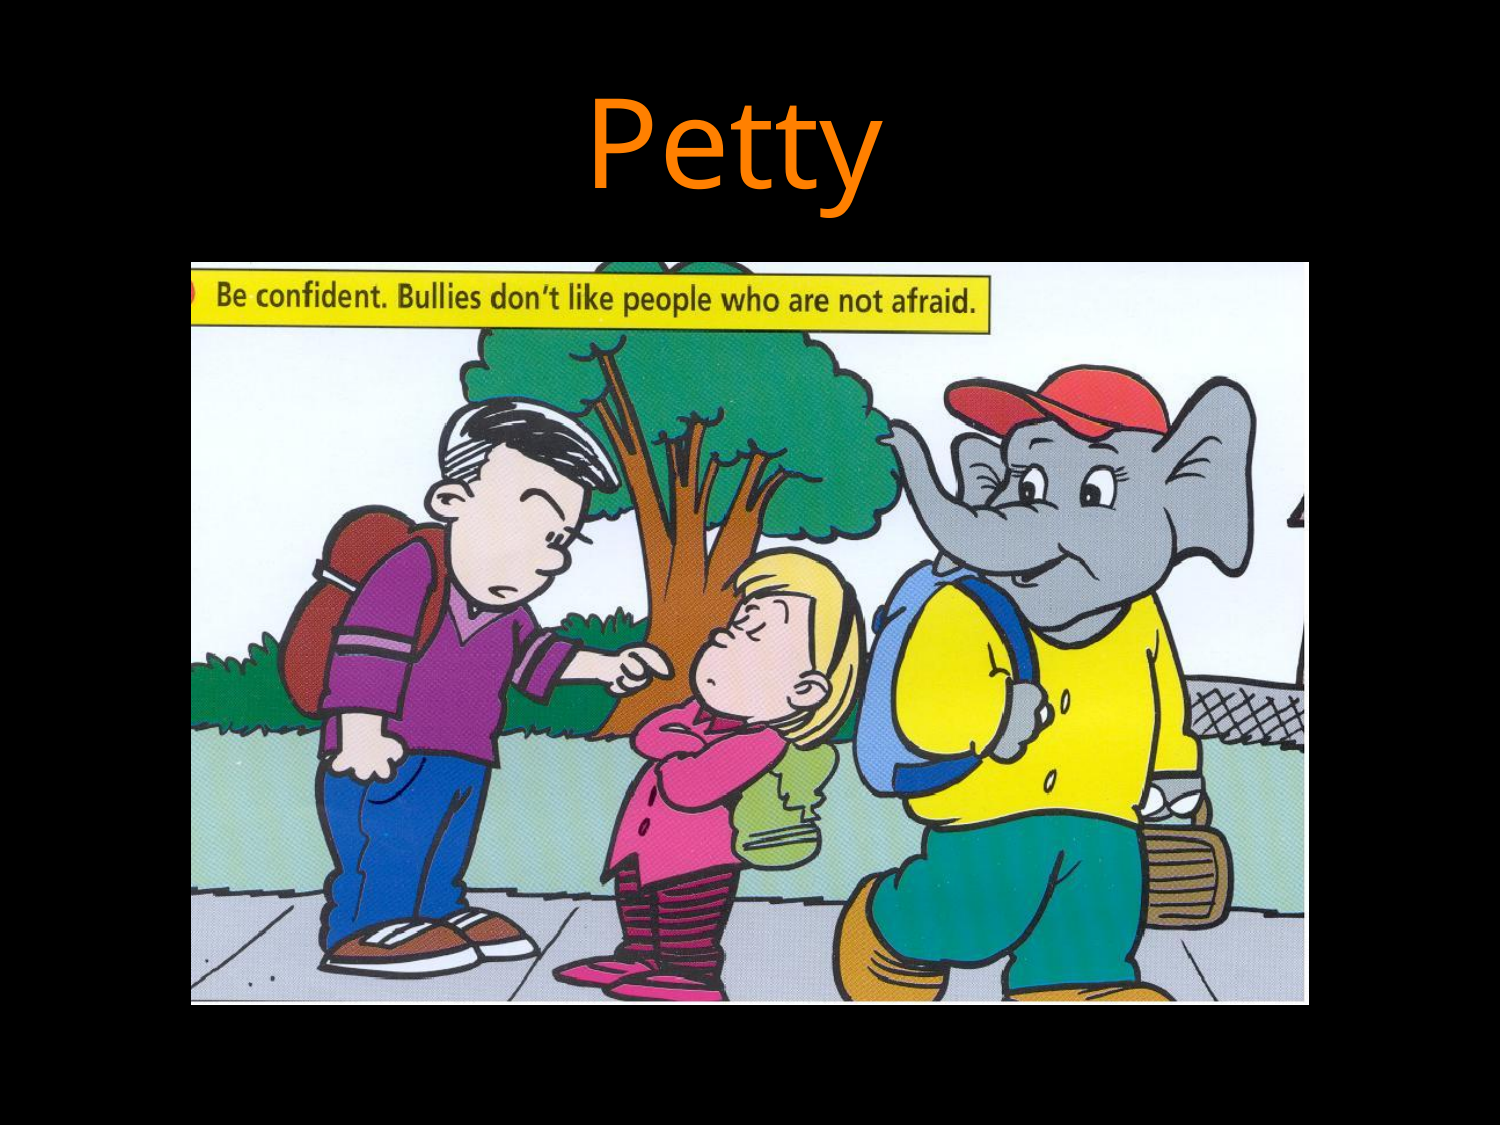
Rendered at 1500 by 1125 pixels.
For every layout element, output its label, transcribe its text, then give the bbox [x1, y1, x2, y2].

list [74, 262, 1426, 1006]
title Petty [75, 45, 1425, 233]
